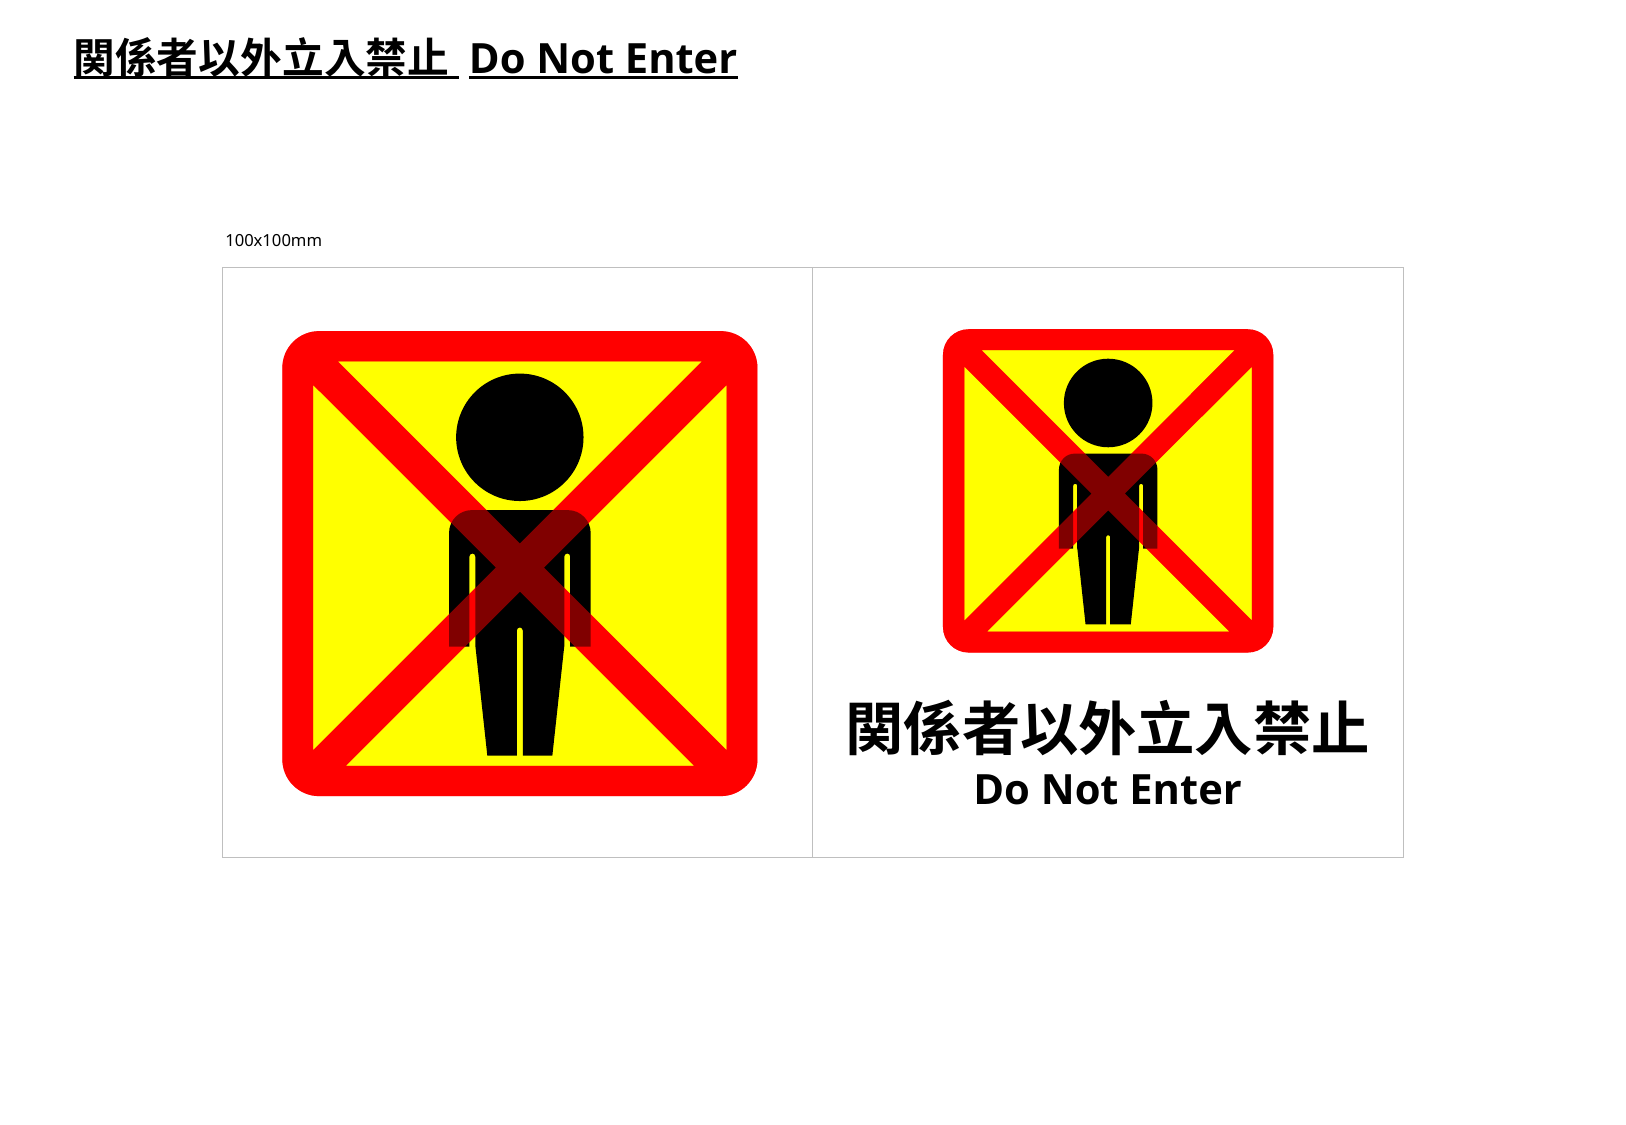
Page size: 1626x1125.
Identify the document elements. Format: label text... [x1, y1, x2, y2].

text_box [221, 266, 811, 859]
text_box 関係者以外立入禁止 Do Not Enter [58, 24, 753, 89]
text_box Do Not Enter [958, 770, 1257, 821]
text_box [811, 266, 1404, 859]
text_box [282, 331, 758, 797]
text_box 関係者以外立入禁止 [830, 684, 1385, 770]
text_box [943, 329, 1274, 653]
text_box 100x100mm [225, 229, 323, 250]
